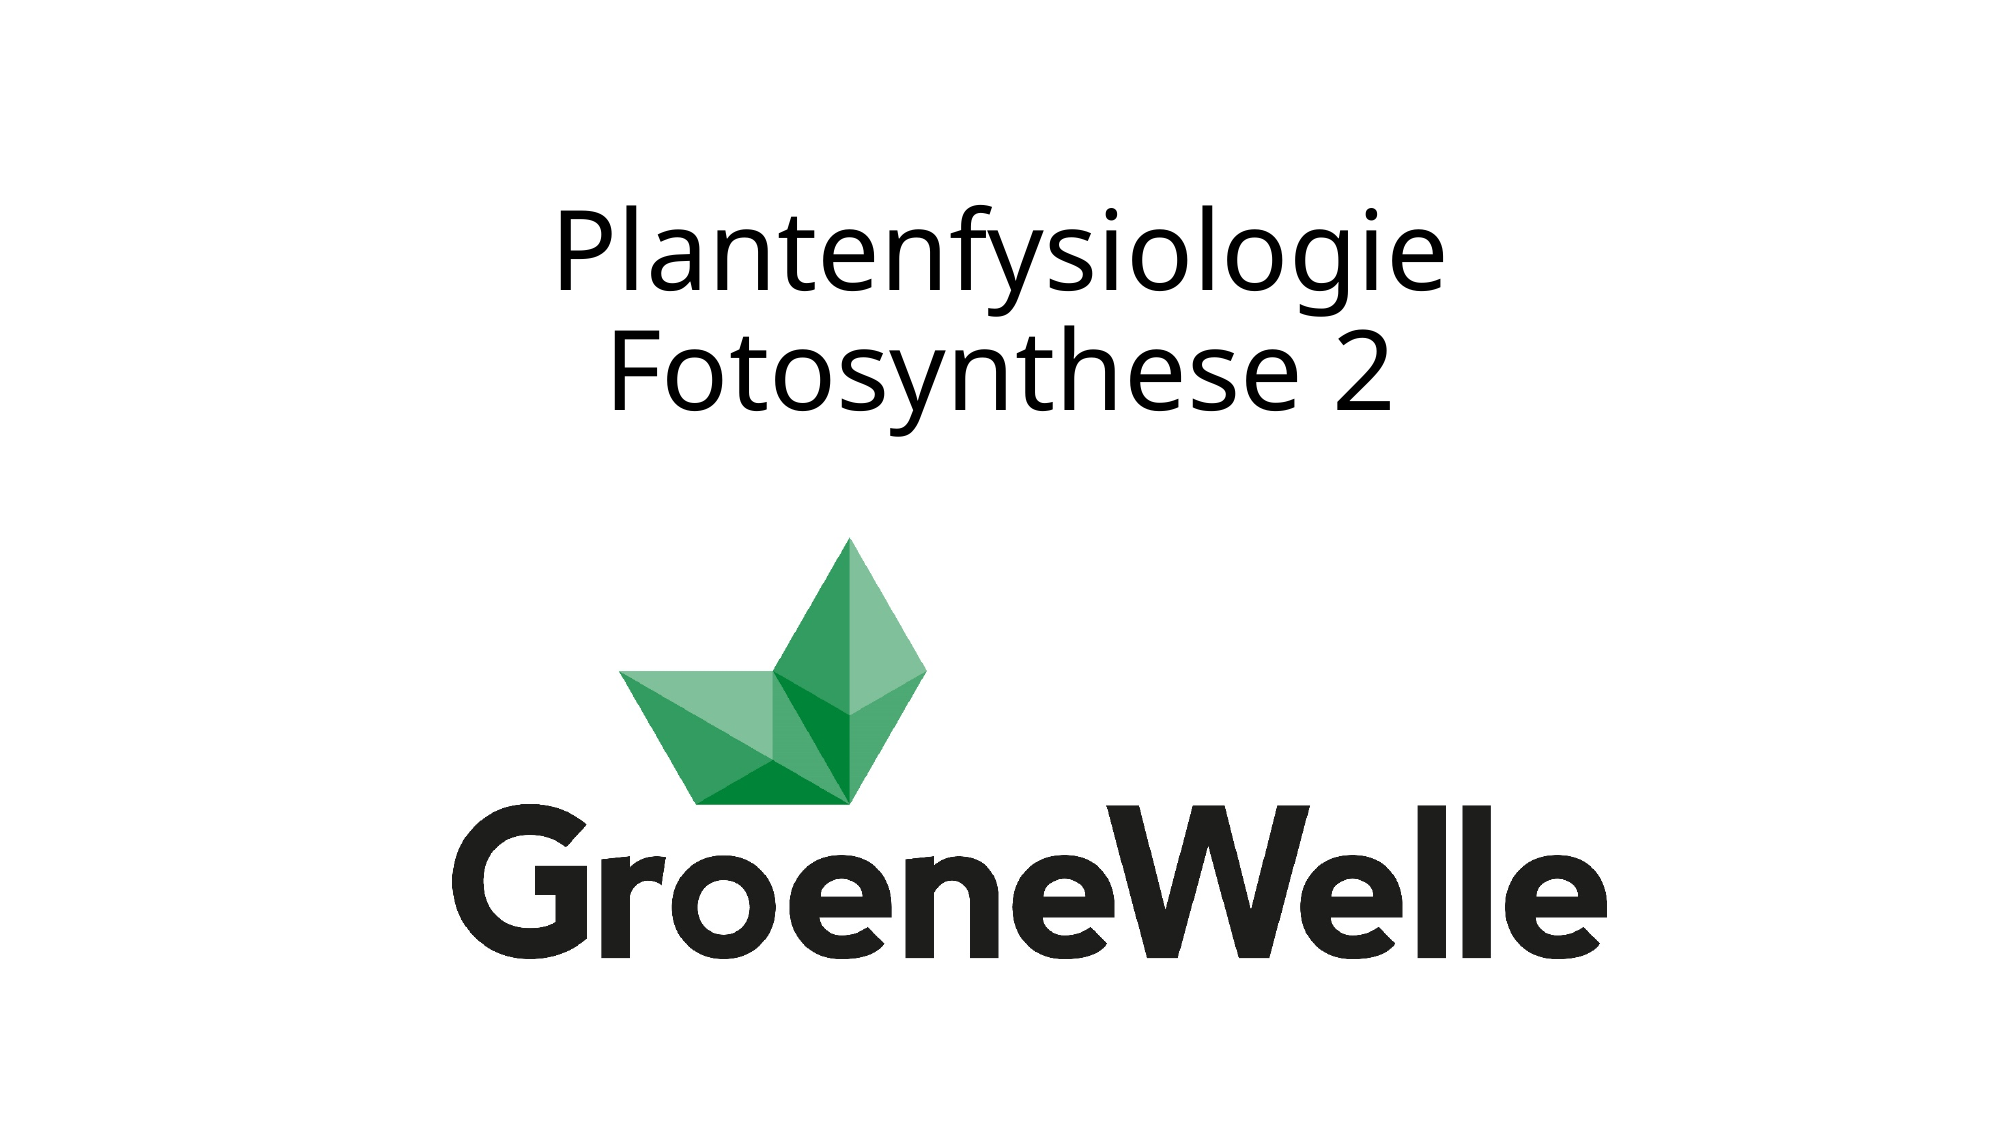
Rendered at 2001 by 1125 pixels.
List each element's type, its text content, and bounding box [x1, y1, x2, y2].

picture [451, 537, 1607, 959]
title Plantenfysiologie Fotosynthese 2 [249, 184, 1750, 576]
